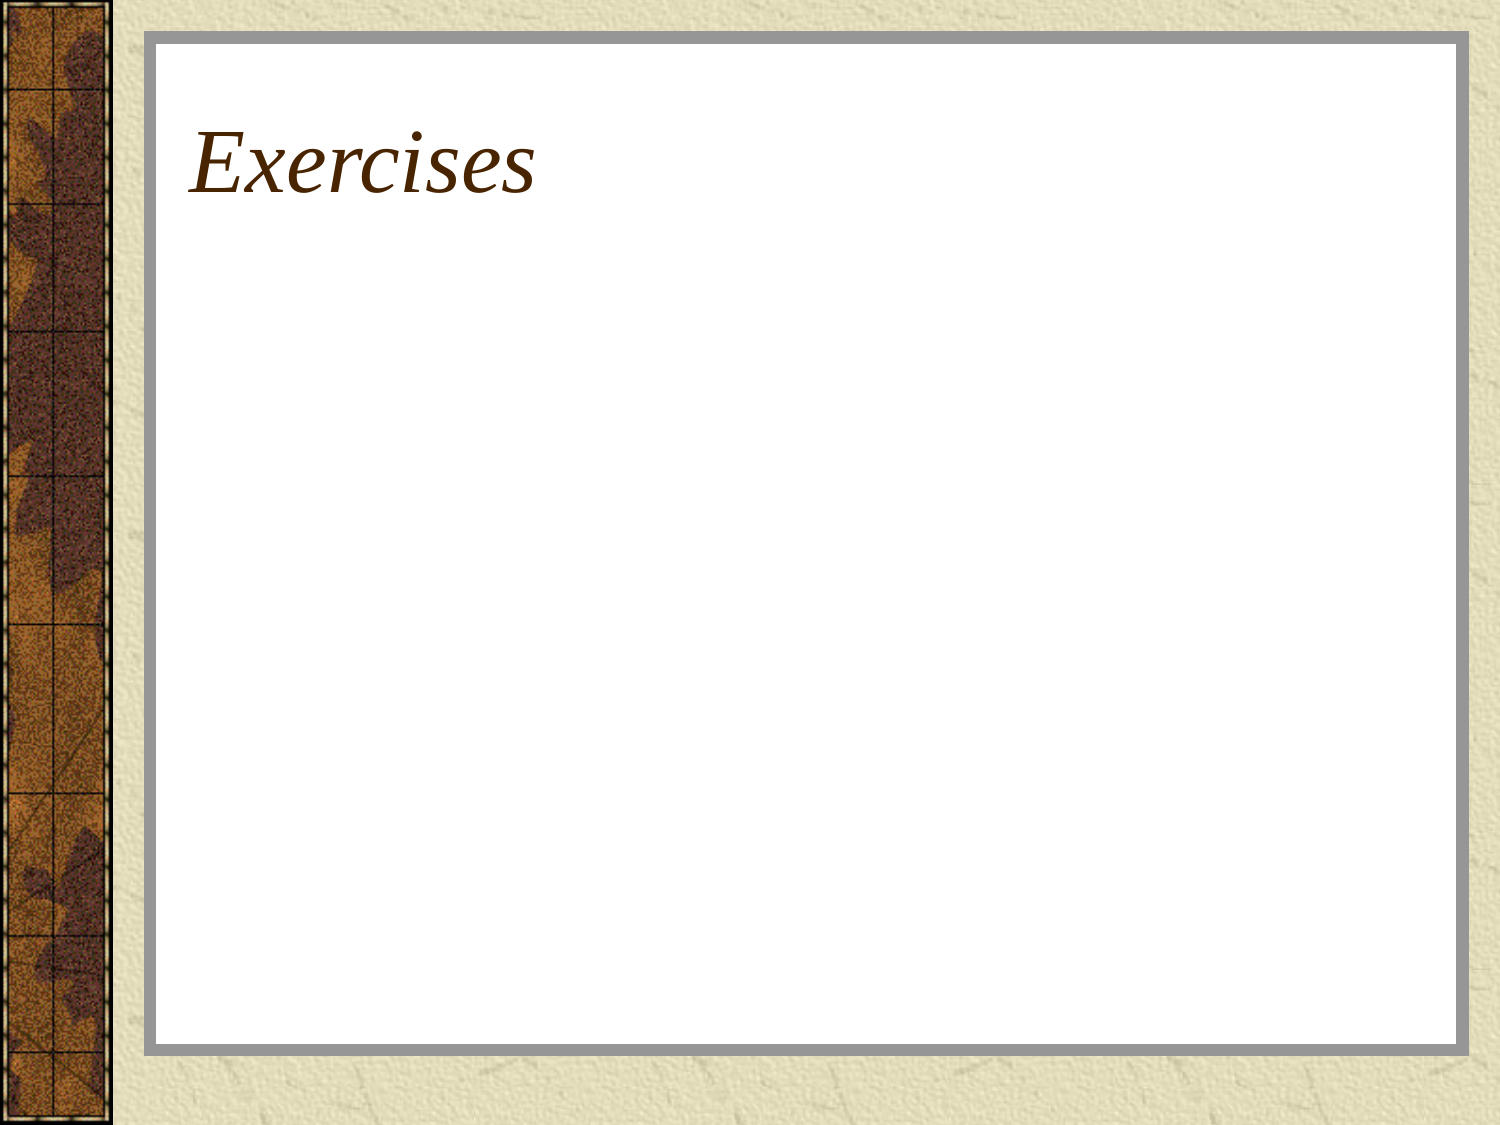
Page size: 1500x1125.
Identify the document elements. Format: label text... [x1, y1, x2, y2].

title Exercises [174, 62, 1450, 250]
picture [0, 0, 1500, 1125]
